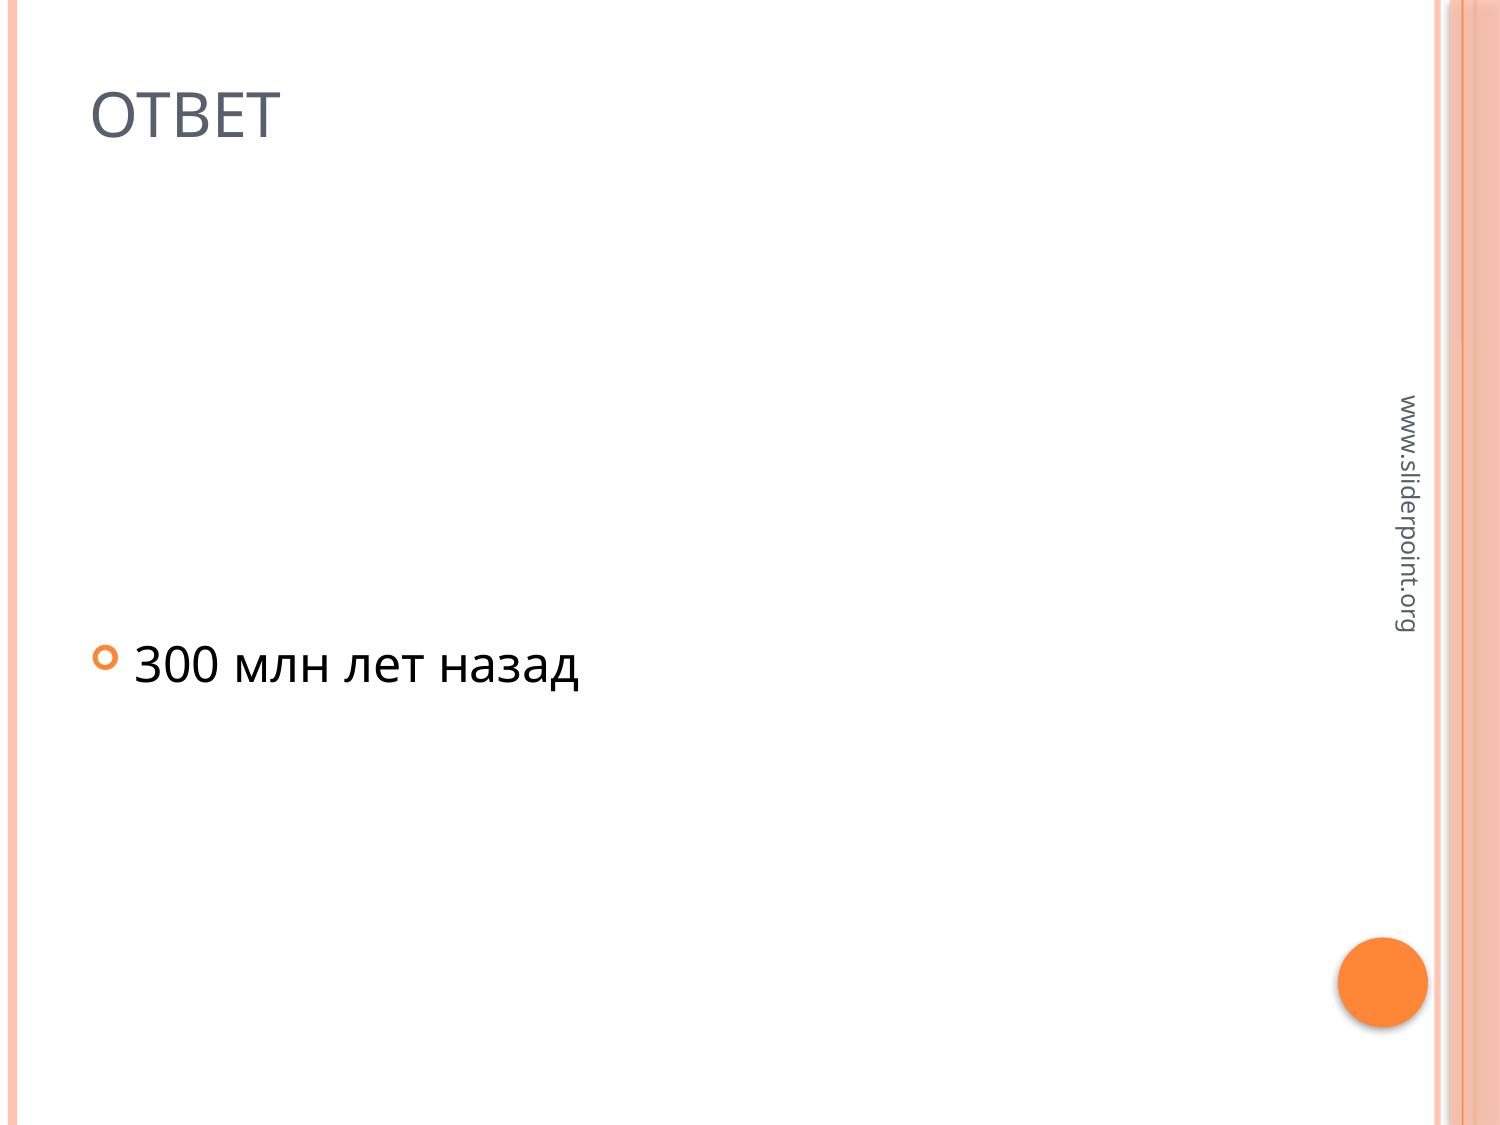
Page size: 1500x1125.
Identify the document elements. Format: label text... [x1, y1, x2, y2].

title ОТВЕТ [75, 45, 1300, 233]
footer www.sliderpoint.org [1379, 380, 1440, 906]
list 300 млн лет назад [75, 262, 1300, 1062]
